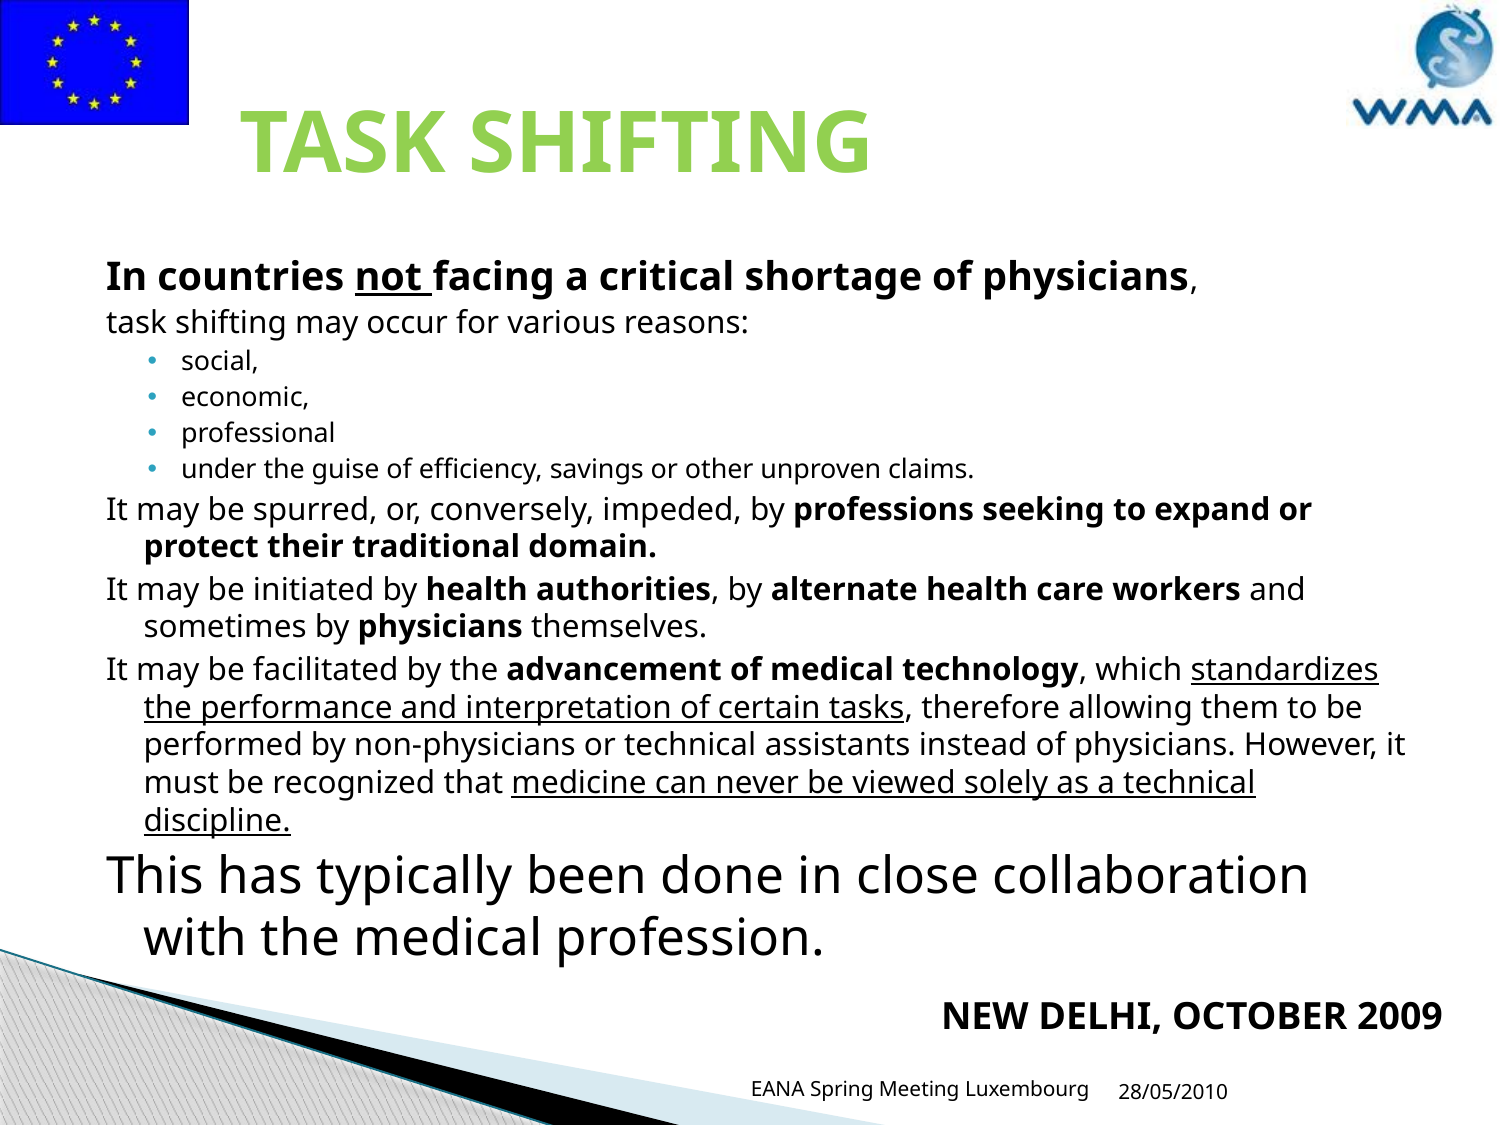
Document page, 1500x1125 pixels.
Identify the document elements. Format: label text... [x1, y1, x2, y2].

picture [0, 0, 190, 126]
footer EANA Spring Meeting Luxembourg [718, 1051, 1105, 1112]
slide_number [1105, 1051, 1419, 1112]
text_box NEW DELHI, OCTOBER 2009 [926, 984, 1459, 1045]
list In countries not facing a critical shortage of physicians, task shifting may occur for various reasons: social, economic, professional under the guise of efficiency, savings or other unproven claims. It may be spurred, or, conversely, impeded, by professions seeking to expand or protect their traditional domain. It may be initiated by health authorities, by alternate health care workers and sometimes by physicians themselves. It may be facilitated by the advancement of medical technology, which standardizes the performance and interpretation of certain tasks, therefore allowing them to be performed by non-physicians or technical assistants instead of physicians. However, it must be recognized that medicine can never be viewed solely as a technical discipline. This has typically been done in close collaboration with the medical profession. [75, 243, 1425, 986]
picture [1346, 0, 1500, 130]
title TASK SHIFTING [75, 45, 1425, 233]
